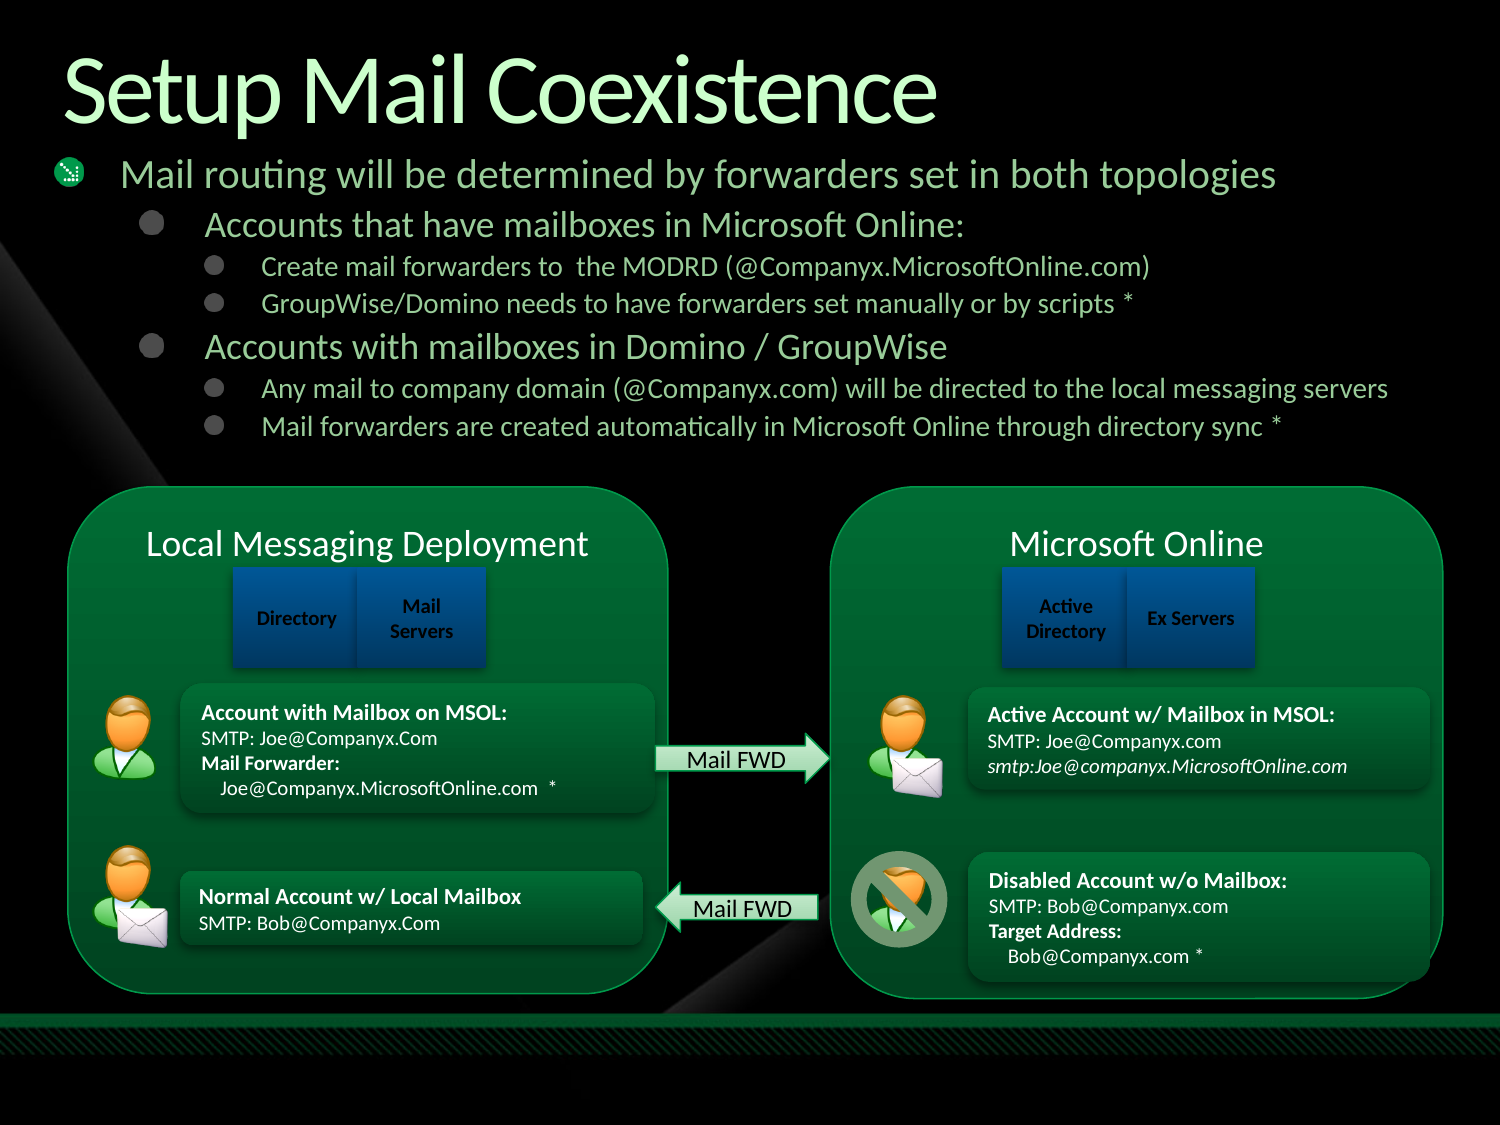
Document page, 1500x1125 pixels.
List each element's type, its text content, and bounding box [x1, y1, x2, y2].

text_box [937, 869, 948, 930]
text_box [867, 695, 944, 798]
text_box Ex Servers [1127, 567, 1255, 668]
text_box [92, 845, 169, 948]
picture [0, 0, 1500, 1125]
text_box Local Messaging Deployment [67, 486, 669, 995]
title Setup Mail Coexistence [62, 37, 1438, 147]
text_box [879, 851, 919, 855]
text_box Mail FWD [654, 732, 831, 785]
text_box Mail FWD [654, 881, 819, 933]
text_box Microsoft Online [829, 486, 1444, 1000]
text_box Active Account w/ Mailbox in MSOL: SMTP: Joe@Companyx.com smtp:Joe@companyx.MicrosoftOnline.com [967, 687, 1431, 790]
text_box Active Directory [1002, 567, 1126, 668]
text_box Mail Servers [357, 567, 486, 668]
text_box Directory [232, 567, 357, 668]
text_box Normal Account w/ Local Mailbox SMTP: Bob@Companyx.Com [180, 870, 643, 946]
text_box Account with Mailbox on MSOL: SMTP: Joe@Companyx.Com Mail Forwarder: Joe@Companyx.MicrosoftOnline.com * [180, 683, 656, 814]
text_box Disabled Account w/o Mailbox: SMTP: Bob@Companyx.com Target Address: Bob@Companyx.com * [967, 851, 1431, 982]
list Mail routing will be determined by forwarders set in both topologies Accounts that have mailboxes in Microsoft Online: Create mail forwarders to the MODRD (@Companyx.MicrosoftOnline.com) GroupWise/Domino needs to have forwarders set manually or by scripts * Accounts with mailboxes in Domino / GroupWise Any mail to company domain (@Companyx.com) will be directed to the local messaging servers Mail forwarders are created automatically in Microsoft Online through directory sync * [54, 152, 1418, 608]
text_box [850, 869, 861, 929]
